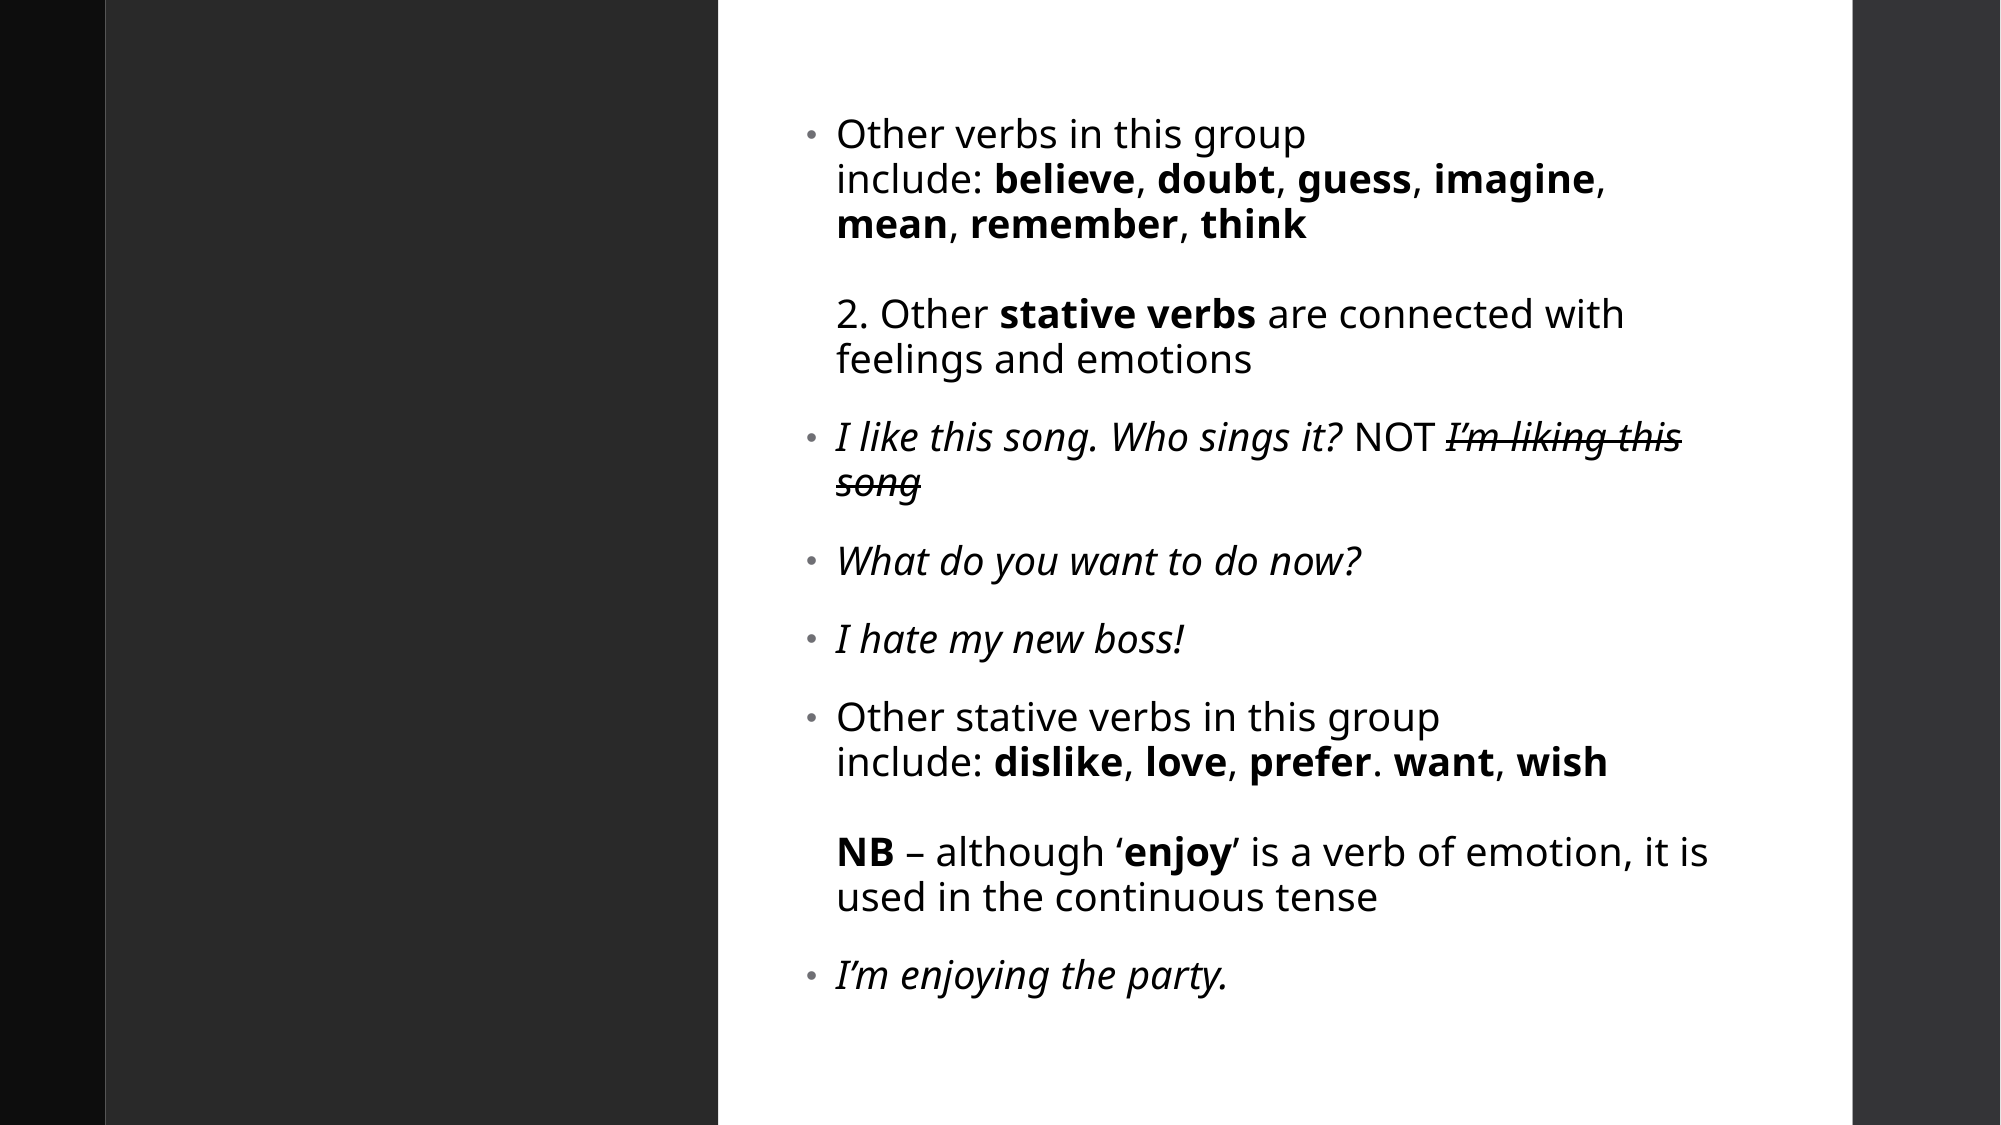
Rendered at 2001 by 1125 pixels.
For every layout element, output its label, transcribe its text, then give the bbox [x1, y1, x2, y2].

text_box [104, 0, 717, 1125]
text_box [0, 0, 104, 1125]
text_box [717, 0, 1854, 1125]
list Other verbs in this group include: believe, doubt, guess, imagine, mean, remember, think 2. Other stative verbs are connected with feelings and emotions I like this song. Who sings it? NOT I’m liking this song What do you want to do now? I hate my new boss! Other stative verbs in this group include: dislike, love, prefer. want, wish NB – although ‘enjoy’ is a verb of emotion, it is used in the continuous tense I’m enjoying the party. [790, 105, 1747, 1020]
